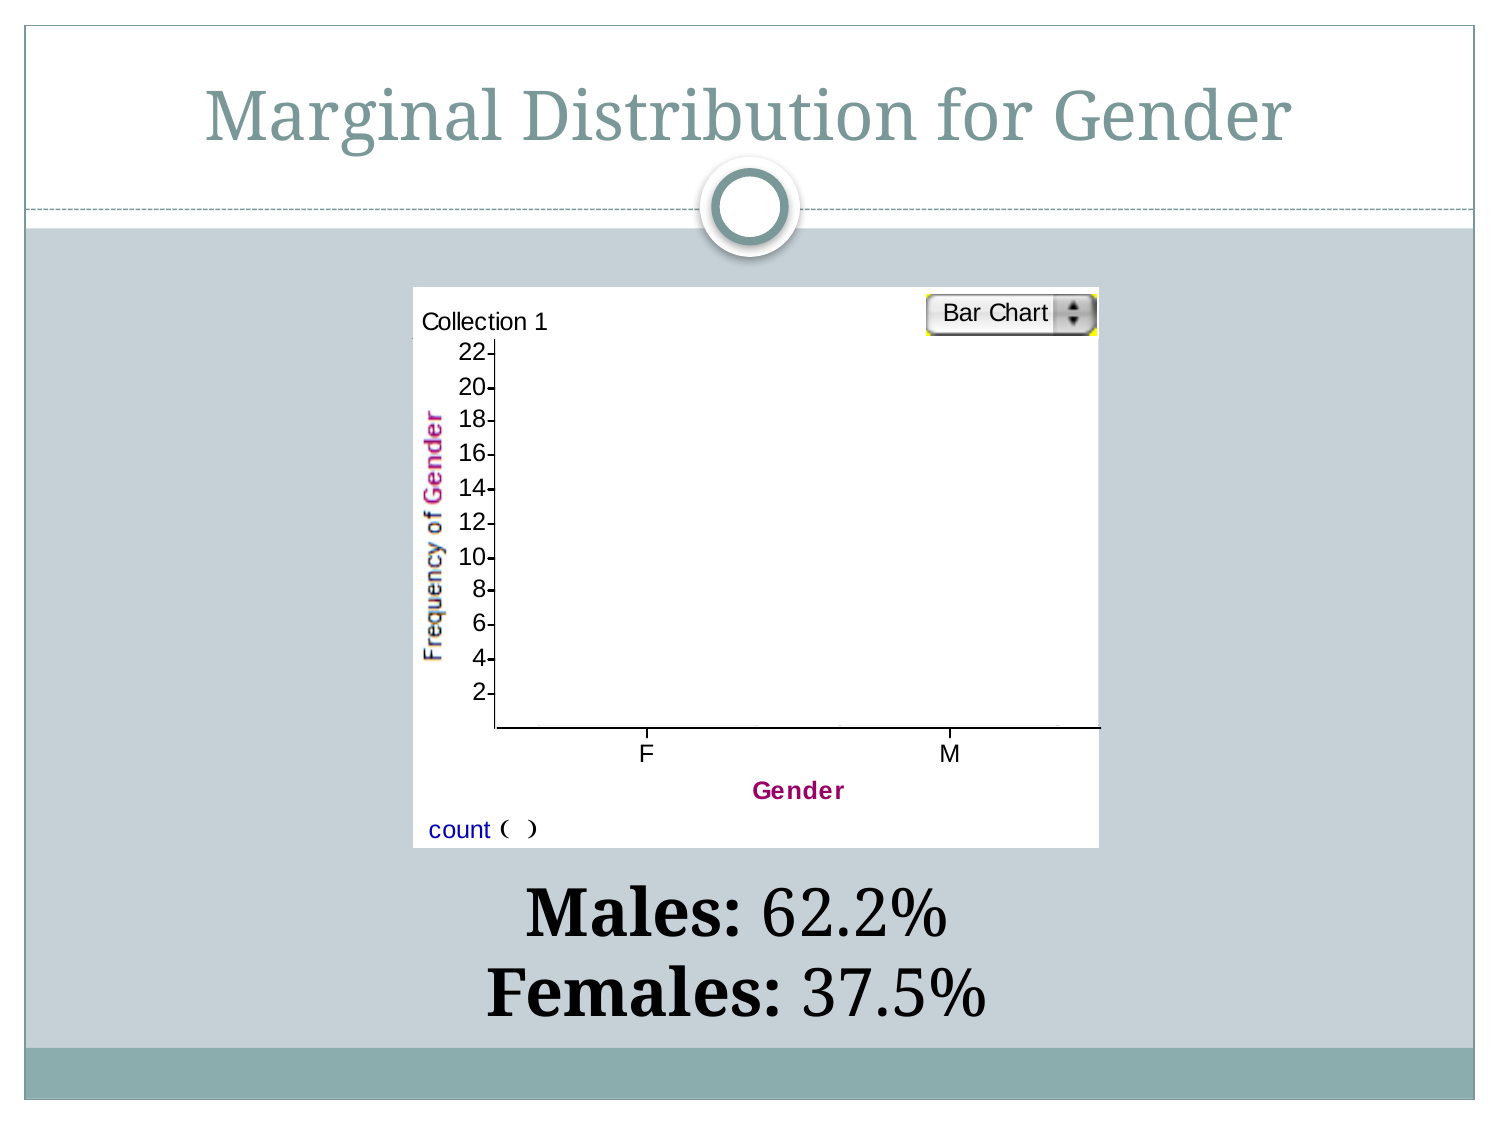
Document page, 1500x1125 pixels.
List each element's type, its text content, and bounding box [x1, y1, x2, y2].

picture [412, 287, 1102, 851]
title Marginal Distribution for Gender [49, 37, 1450, 162]
text_box Males: 62.2% Females: 37.5% [387, 862, 1088, 1038]
